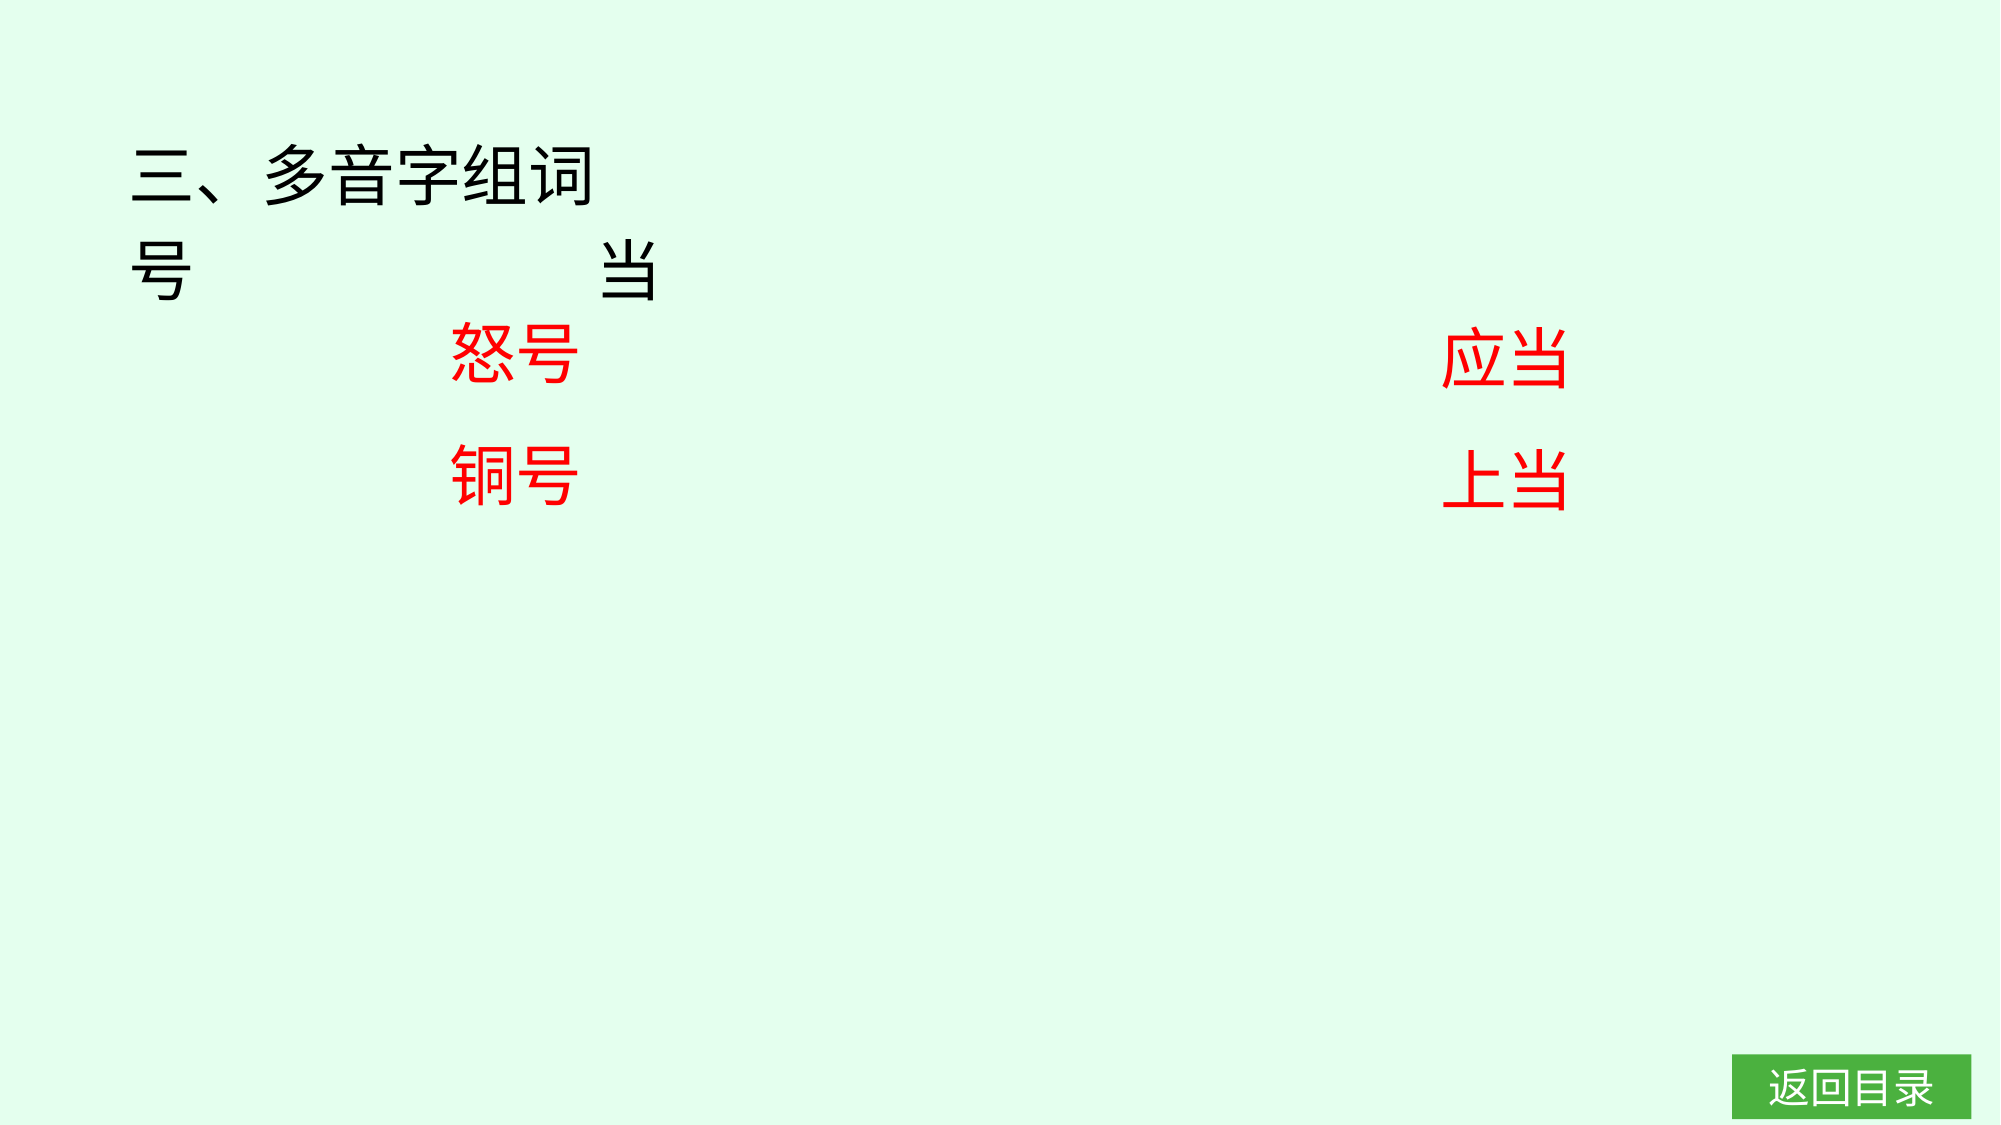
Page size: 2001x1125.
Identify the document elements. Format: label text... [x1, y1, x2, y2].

text_box 上当 [1425, 415, 1604, 526]
text_box 铜号 [434, 409, 613, 521]
text_box 应当 [1425, 293, 1604, 405]
text_box 怒号 [434, 288, 613, 399]
